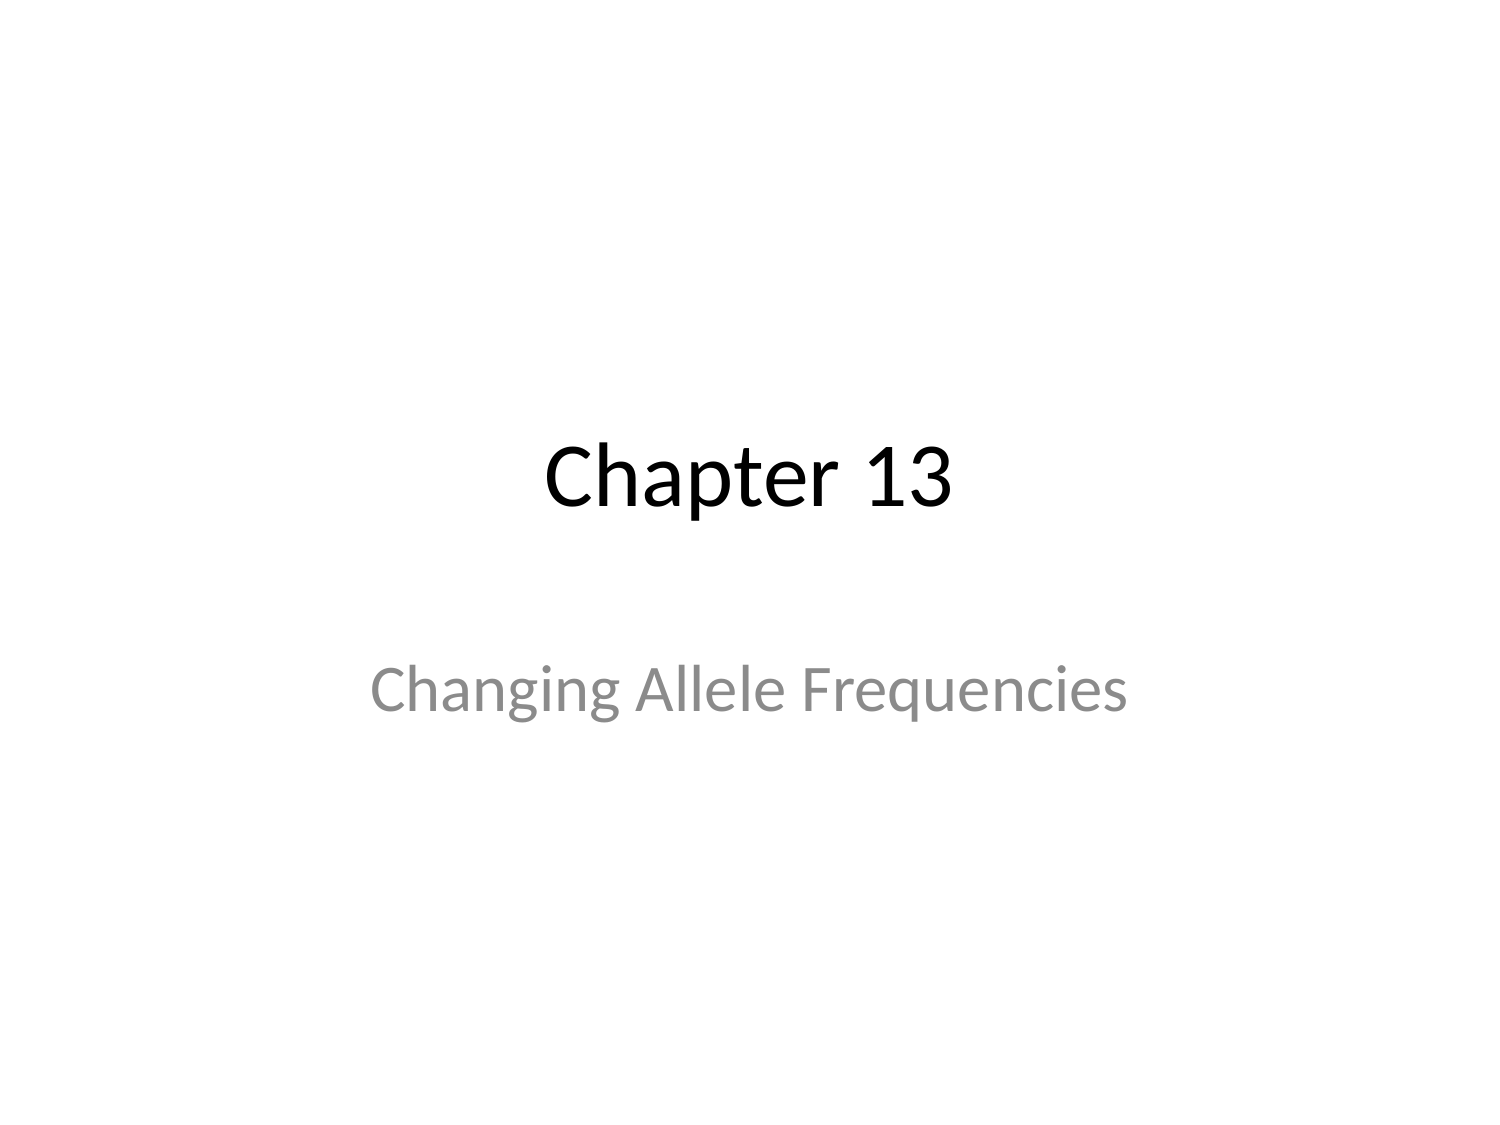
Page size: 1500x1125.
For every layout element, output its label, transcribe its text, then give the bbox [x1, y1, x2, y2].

subtitle Changing Allele Frequencies [225, 637, 1275, 925]
title Chapter 13 [112, 349, 1388, 591]
